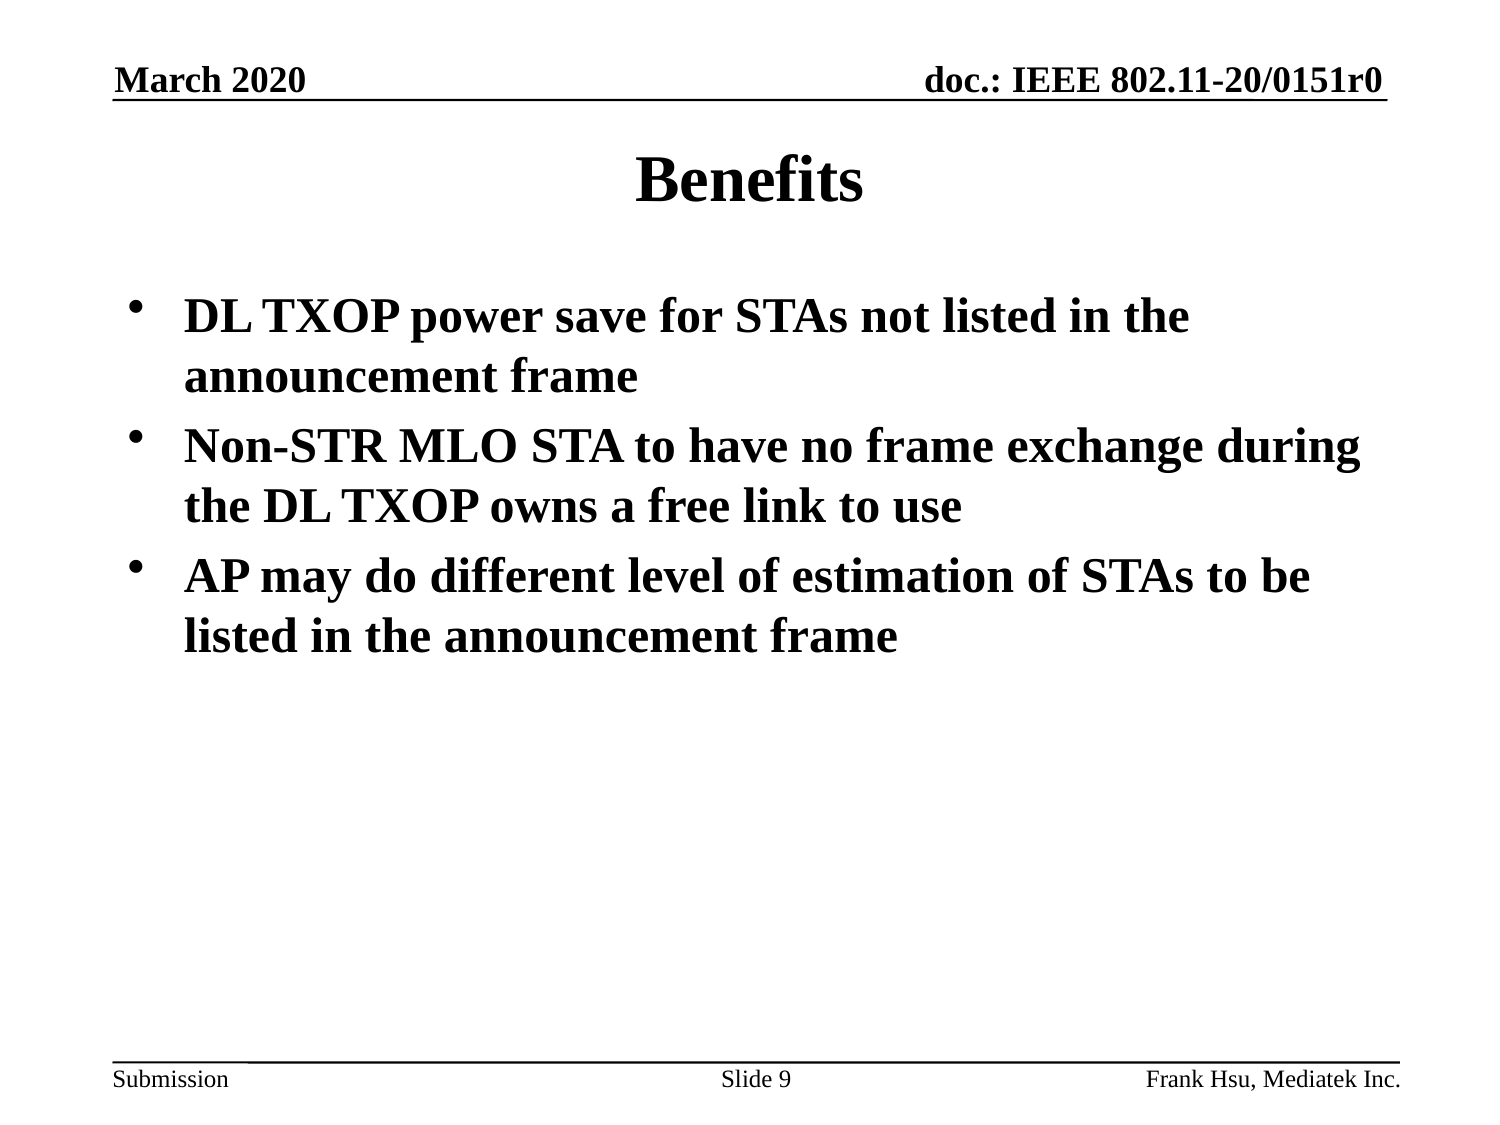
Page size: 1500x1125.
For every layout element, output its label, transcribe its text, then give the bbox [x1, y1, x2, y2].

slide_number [114, 54, 309, 101]
title Benefits [112, 112, 1388, 238]
slide_number Slide 9 [712, 1061, 800, 1093]
list DL TXOP power save for STAs not listed in the announcement frame Non-STR MLO STA to have no frame exchange during the DL TXOP owns a free link to use AP may do different level of estimation of STAs to be listed in the announcement frame [112, 274, 1388, 1001]
footer Frank Hsu, Mediatek Inc. [1128, 1061, 1402, 1093]
